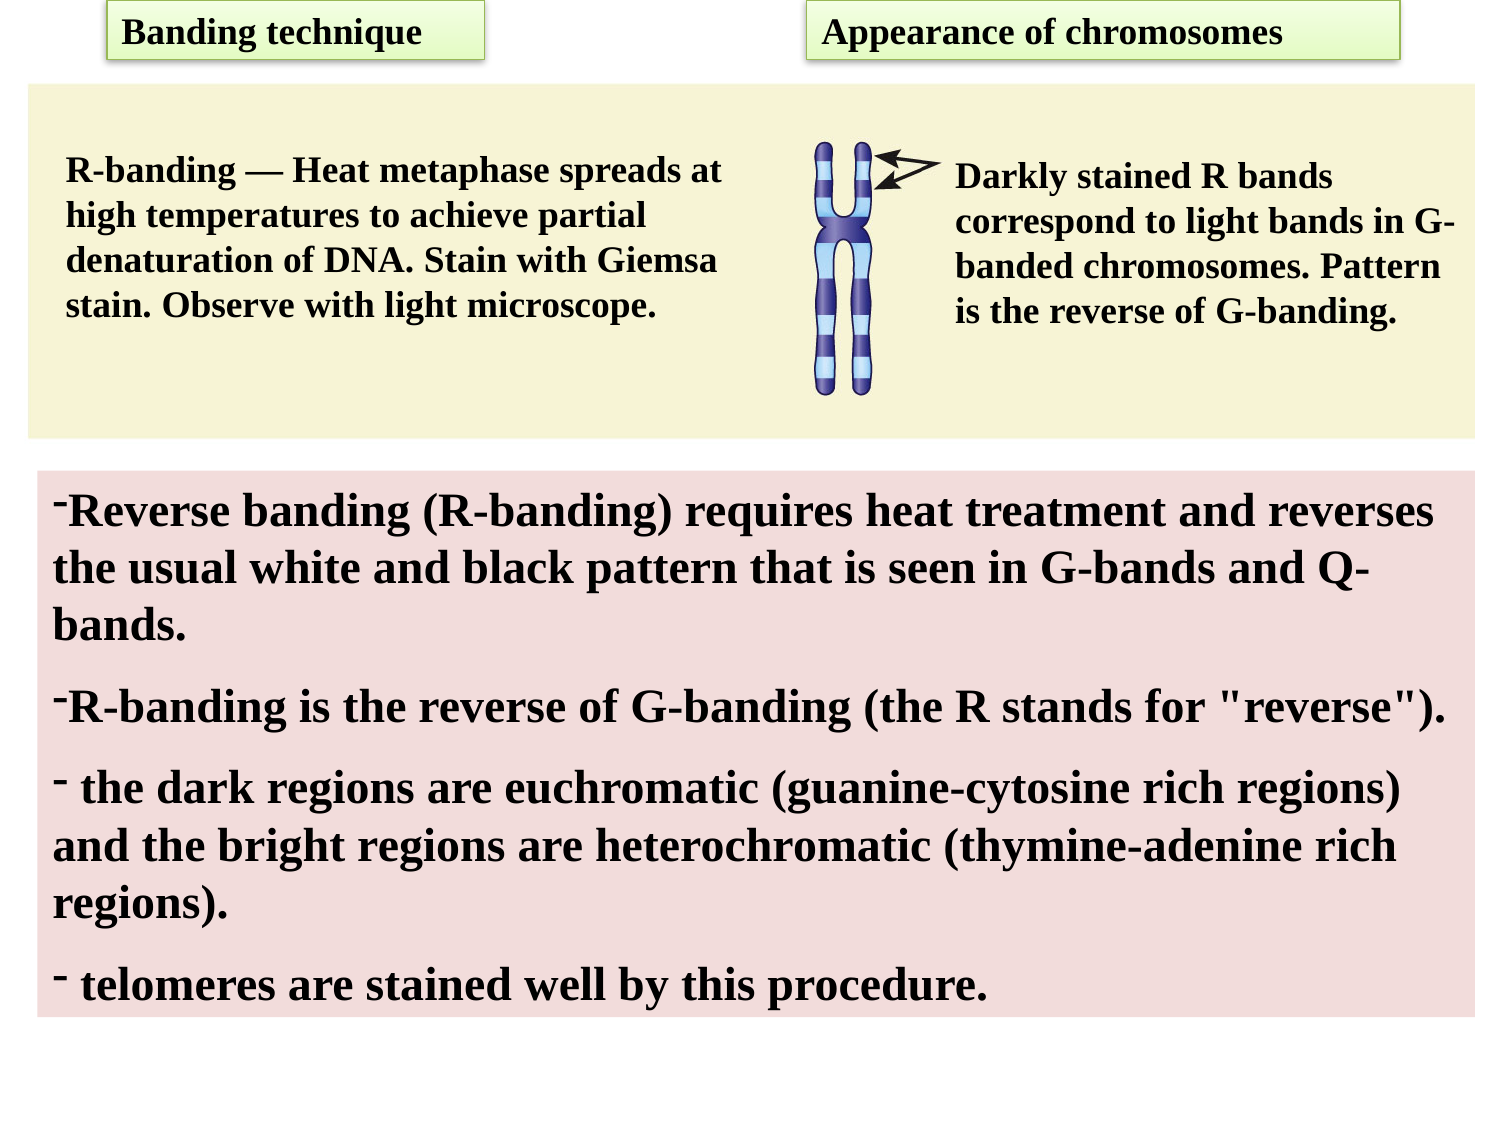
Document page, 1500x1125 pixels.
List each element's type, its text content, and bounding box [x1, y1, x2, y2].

text_box Reverse banding (R-banding) requires heat treatment and reverses the usual white and black pattern that is seen in G-bands and Q-bands. R-banding is the reverse of G-banding (the R stands for "reverse"). the dark regions are euchromatic (guanine-cytosine rich regions) and the bright regions are heterochromatic (thymine-adenine rich regions). telomeres are stained well by this procedure. [37, 470, 1475, 1018]
picture [24, 72, 1476, 452]
text_box Banding technique [106, 0, 485, 60]
text_box Appearance of chromosomes [806, 0, 1401, 60]
